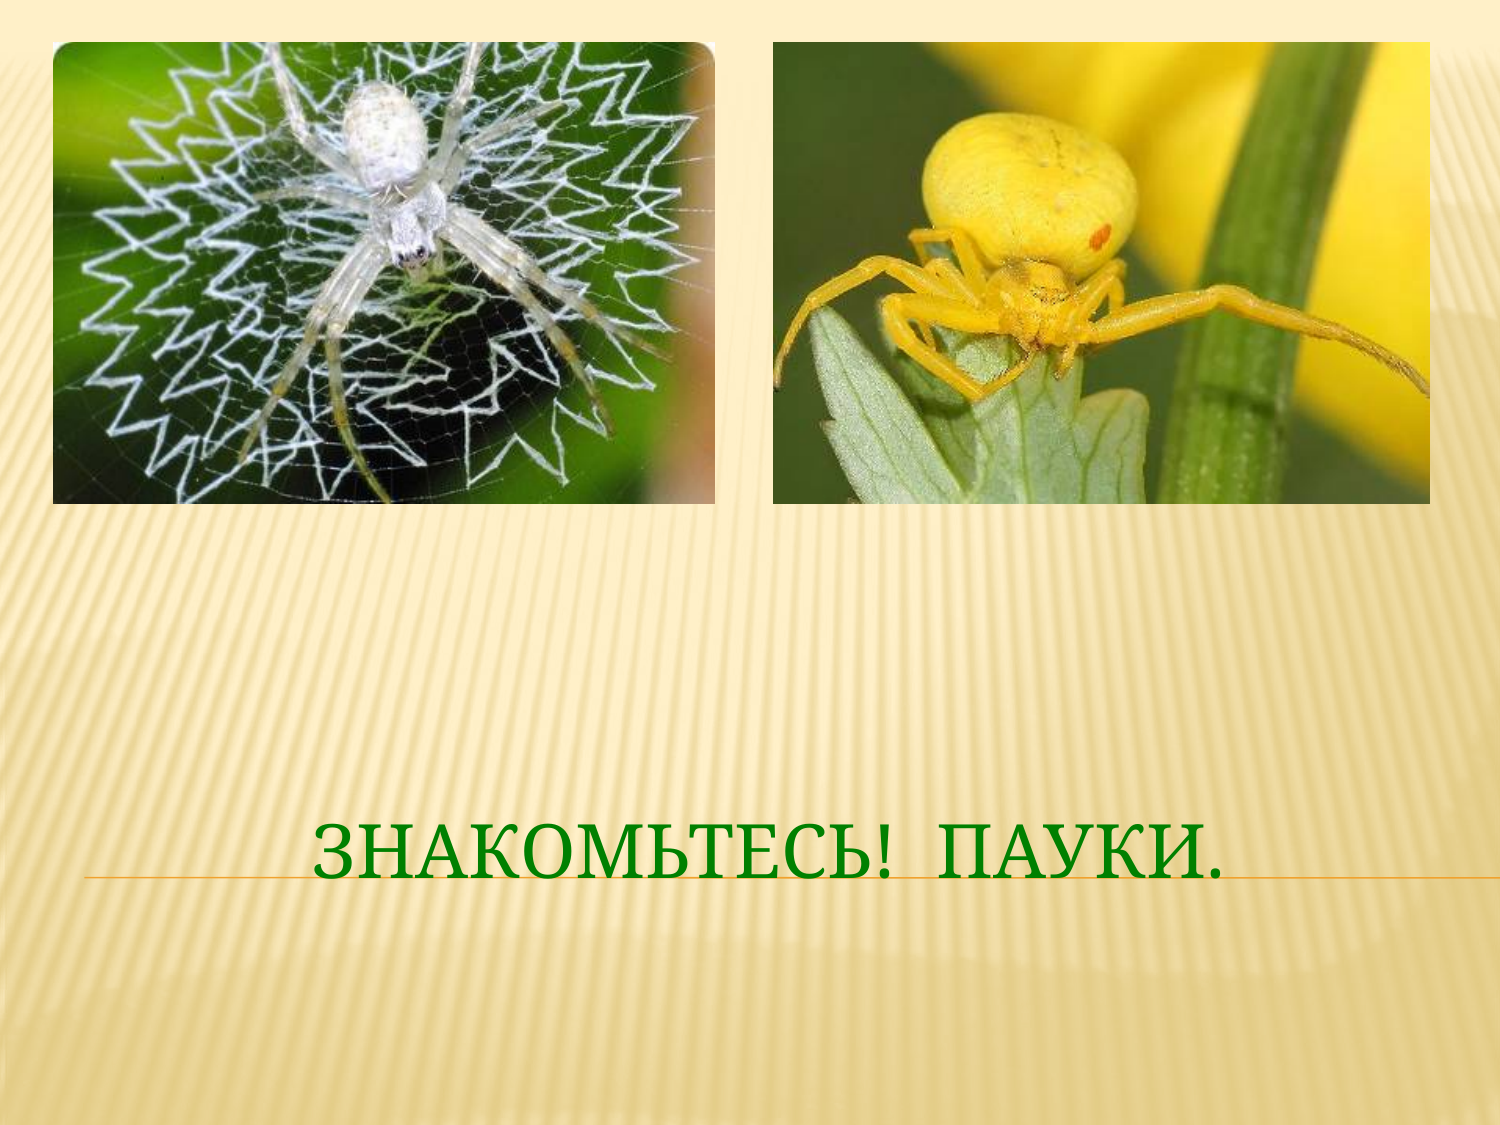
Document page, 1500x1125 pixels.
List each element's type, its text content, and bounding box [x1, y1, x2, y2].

picture [773, 42, 1430, 504]
picture [52, 42, 715, 504]
title Знакомьтесь! Пауки. [62, 796, 1450, 997]
